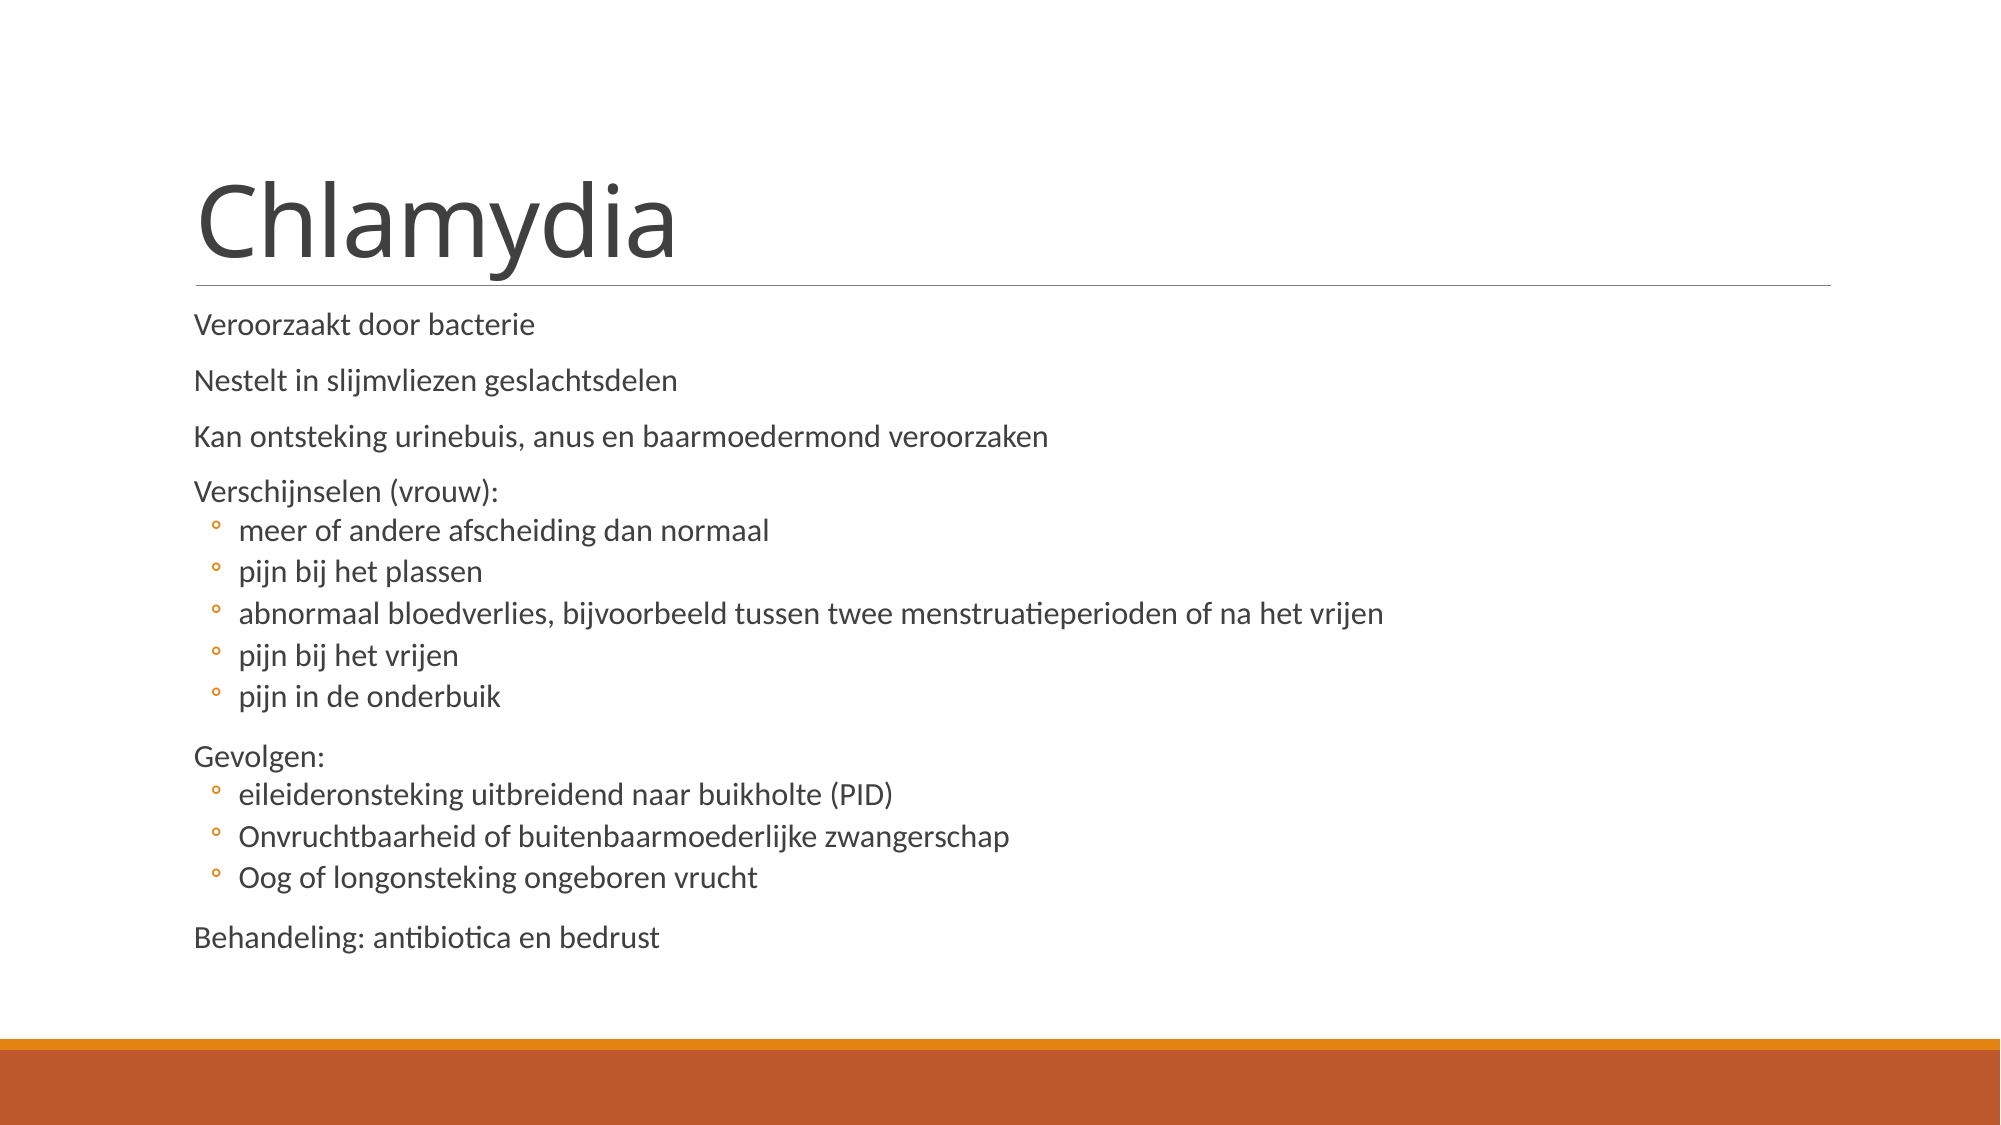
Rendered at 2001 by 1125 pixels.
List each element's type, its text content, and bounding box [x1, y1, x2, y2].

list Veroorzaakt door bacterie Nestelt in slijmvliezen geslachtsdelen Kan ontsteking urinebuis, anus en baarmoedermond veroorzaken Verschijnselen (vrouw): meer of andere afscheiding dan normaal pijn bij het plassen abnormaal bloedverlies, bijvoorbeeld tussen twee menstruatieperioden of na het vrijen pijn bij het vrijen pijn in de onderbuik Gevolgen: eileideronsteking uitbreidend naar buikholte (PID) Onvruchtbaarheid of buitenbaarmoederlijke zwangerschap Oog of longonsteking ongeboren vrucht Behandeling: antibiotica en bedrust [180, 302, 1830, 963]
title Chlamydia [180, 47, 1830, 285]
